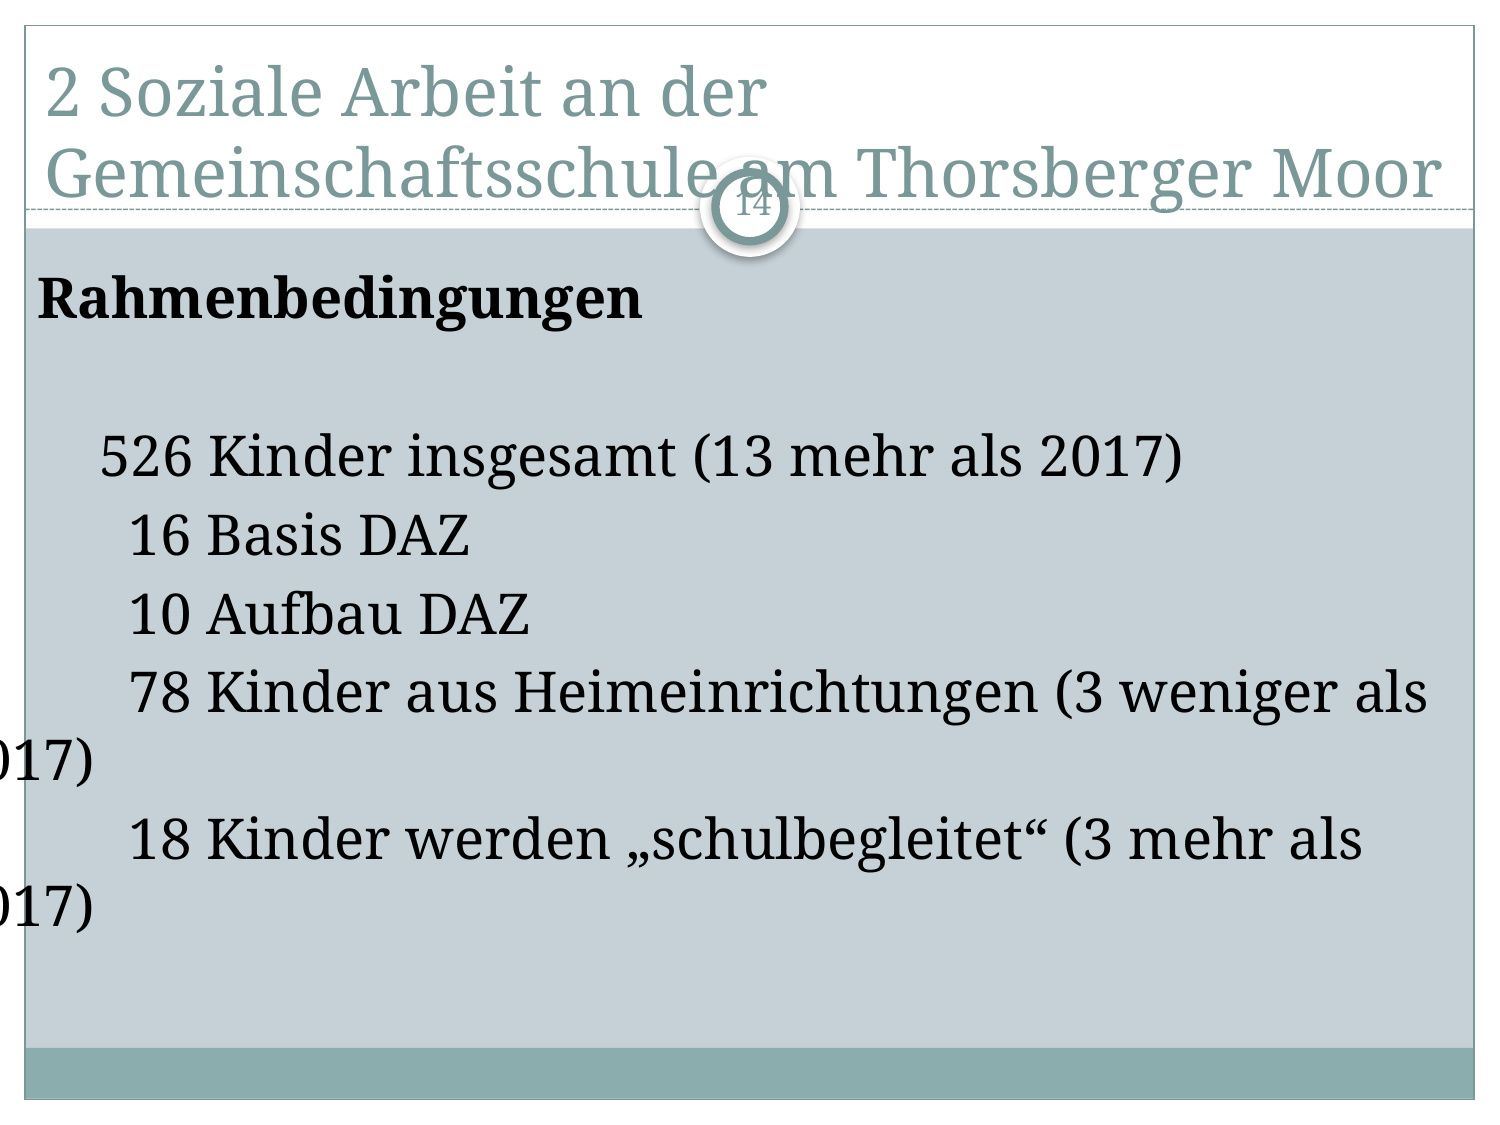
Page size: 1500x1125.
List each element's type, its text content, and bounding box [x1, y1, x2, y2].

title 2 Soziale Arbeit an der Gemeinschaftsschule am Thorsberger Moor [29, 30, 1471, 219]
slide_number 14 [715, 168, 791, 241]
list Rahmenbedingungen 526 Kinder insgesamt (13 mehr als 2017) 16 Basis DAZ 10 Aufbau DAZ 78 Kinder aus Heimeinrichtungen (3 weniger als 2017) 18 Kinder werden „schulbegleitet“ (3 mehr als 2017) [0, 255, 1500, 953]
